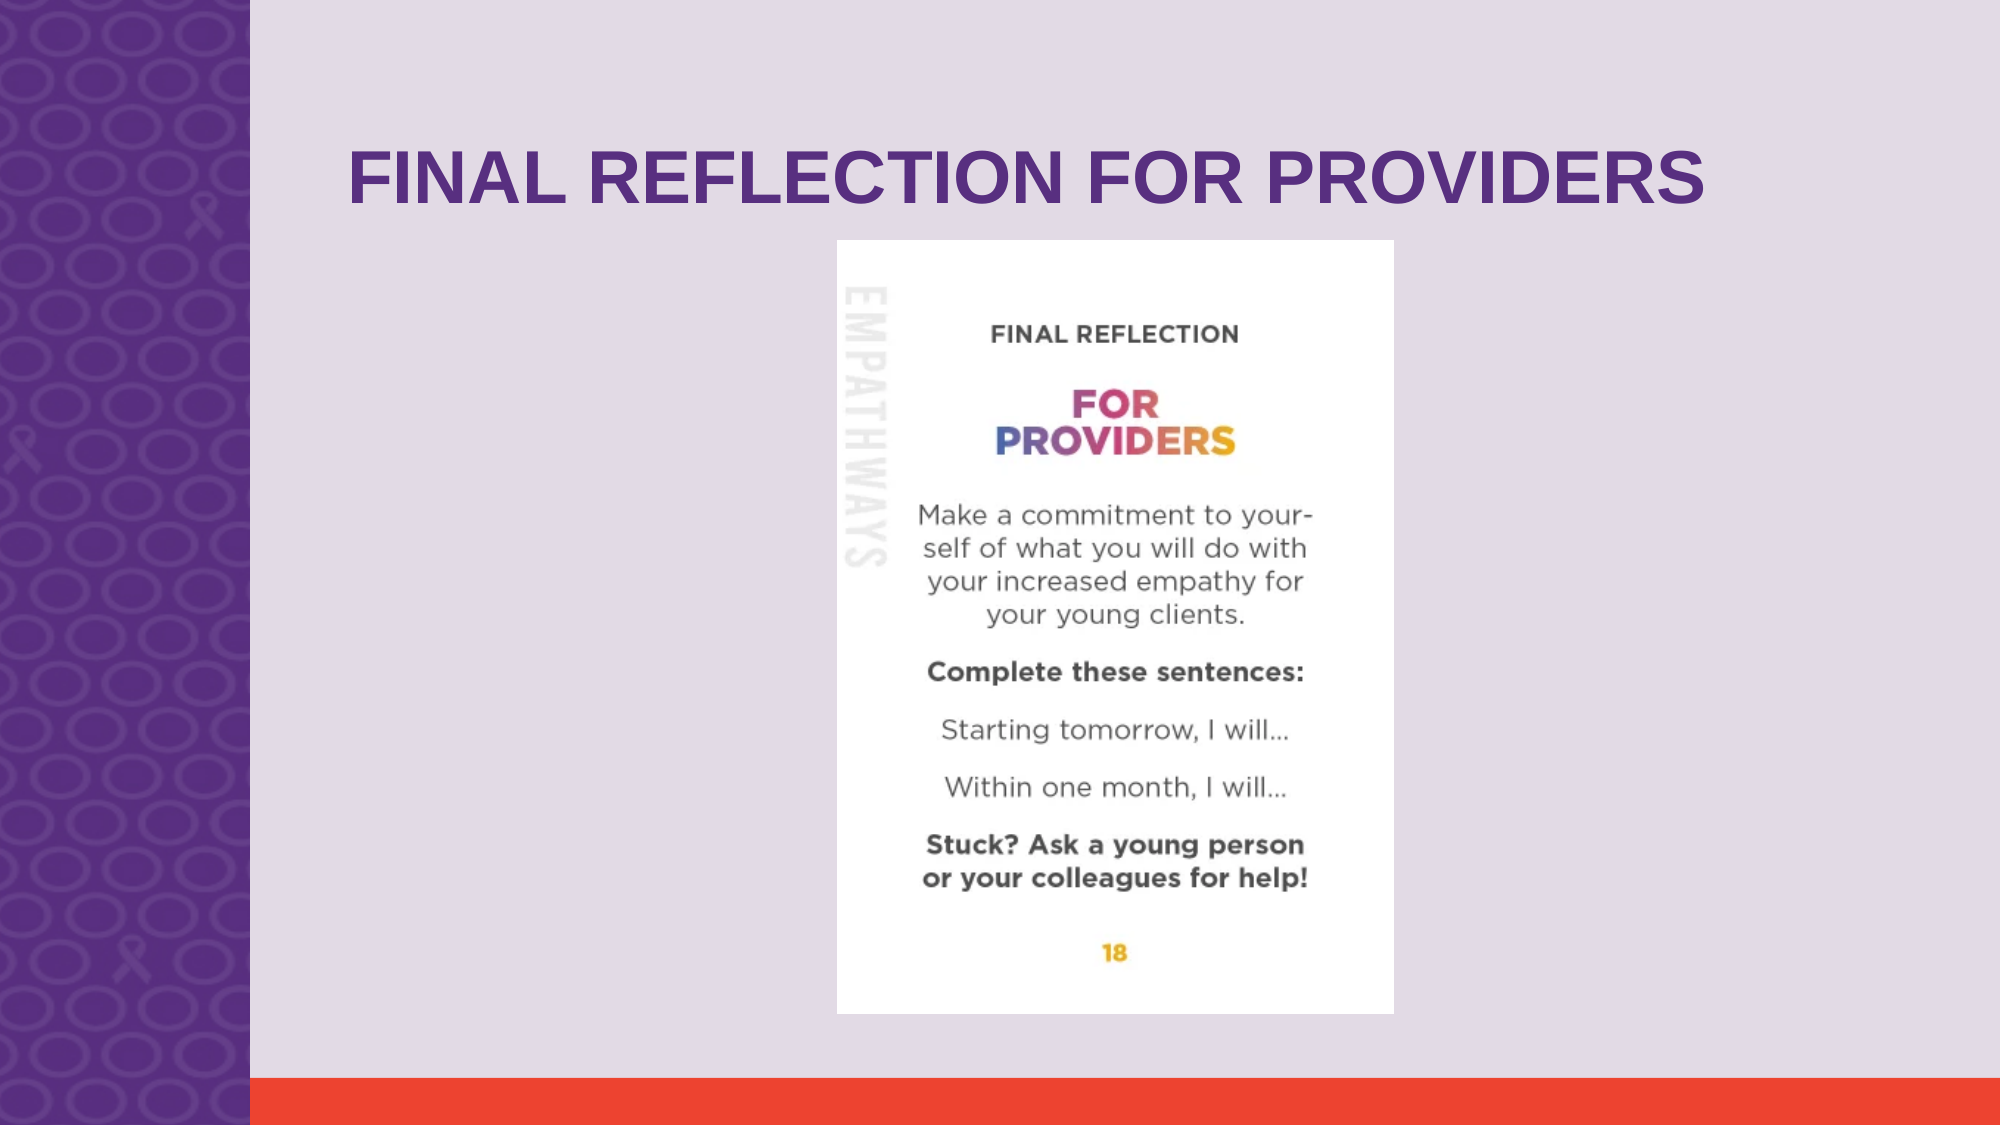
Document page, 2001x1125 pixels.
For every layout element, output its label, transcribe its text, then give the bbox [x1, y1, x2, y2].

title FINAL REFLECTION FOR PROVIDERS [332, 96, 1899, 228]
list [837, 240, 1394, 1014]
picture [0, 0, 250, 1125]
